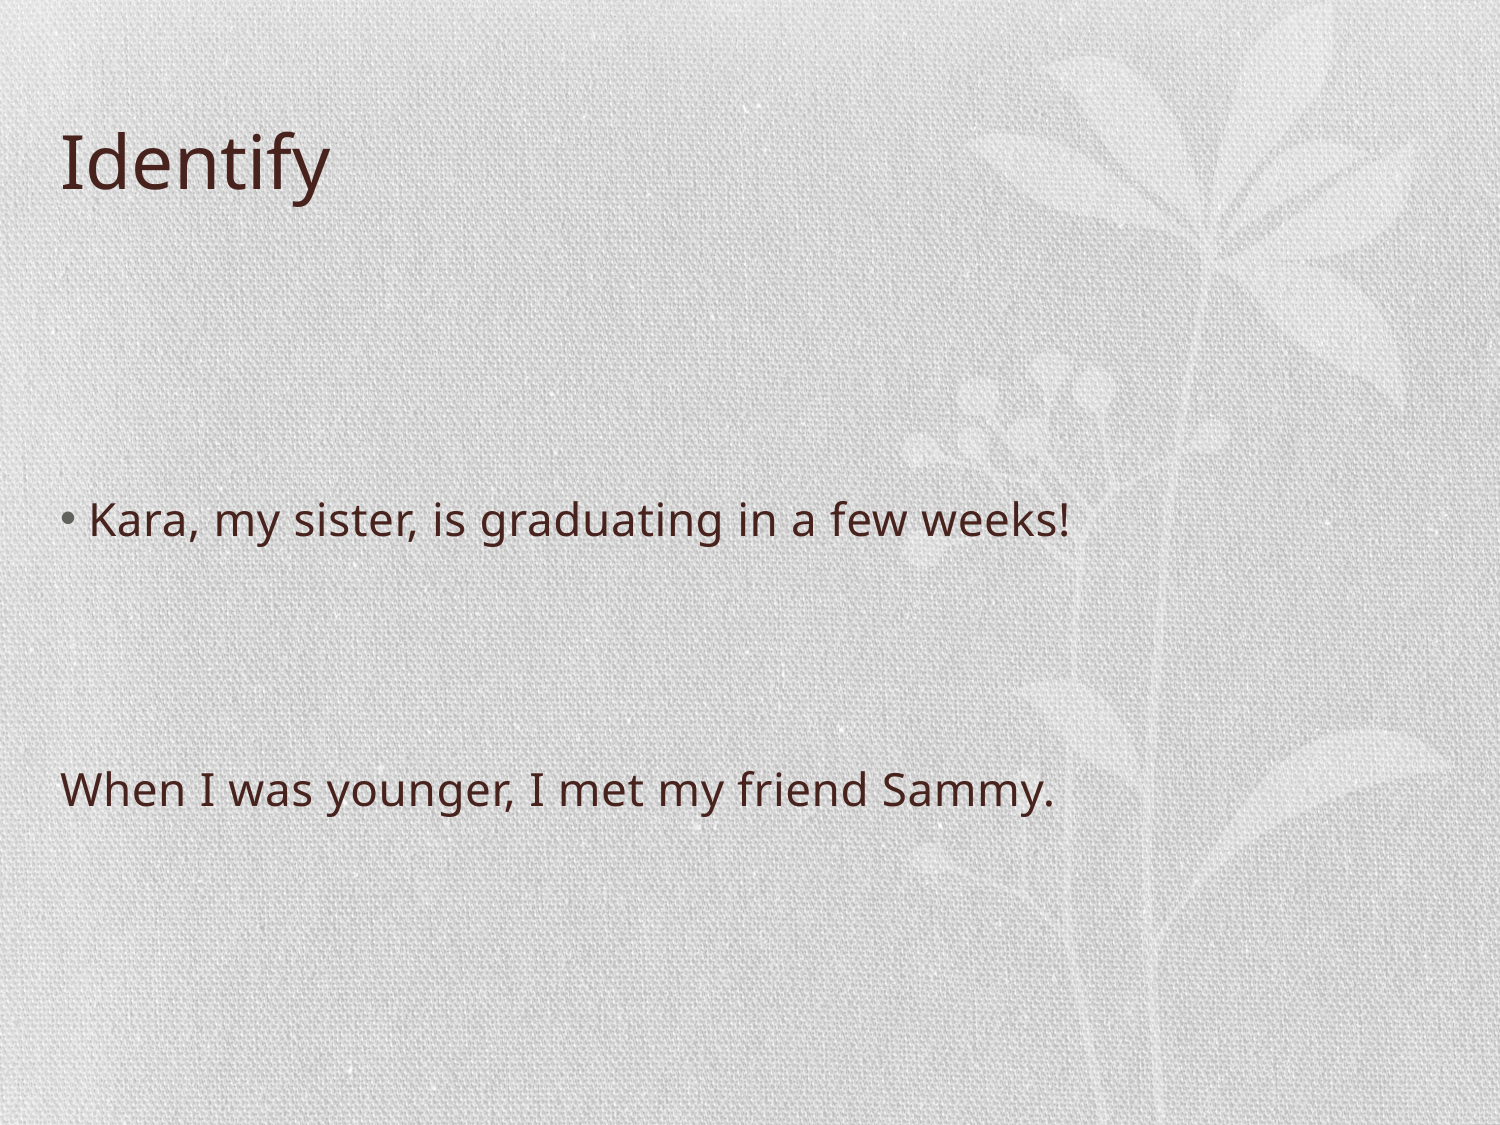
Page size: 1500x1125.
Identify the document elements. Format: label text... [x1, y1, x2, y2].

title Identify [45, 37, 1455, 213]
list Kara, my sister, is graduating in a few weeks! When I was younger, I met my friend Sammy. [45, 213, 1455, 1023]
